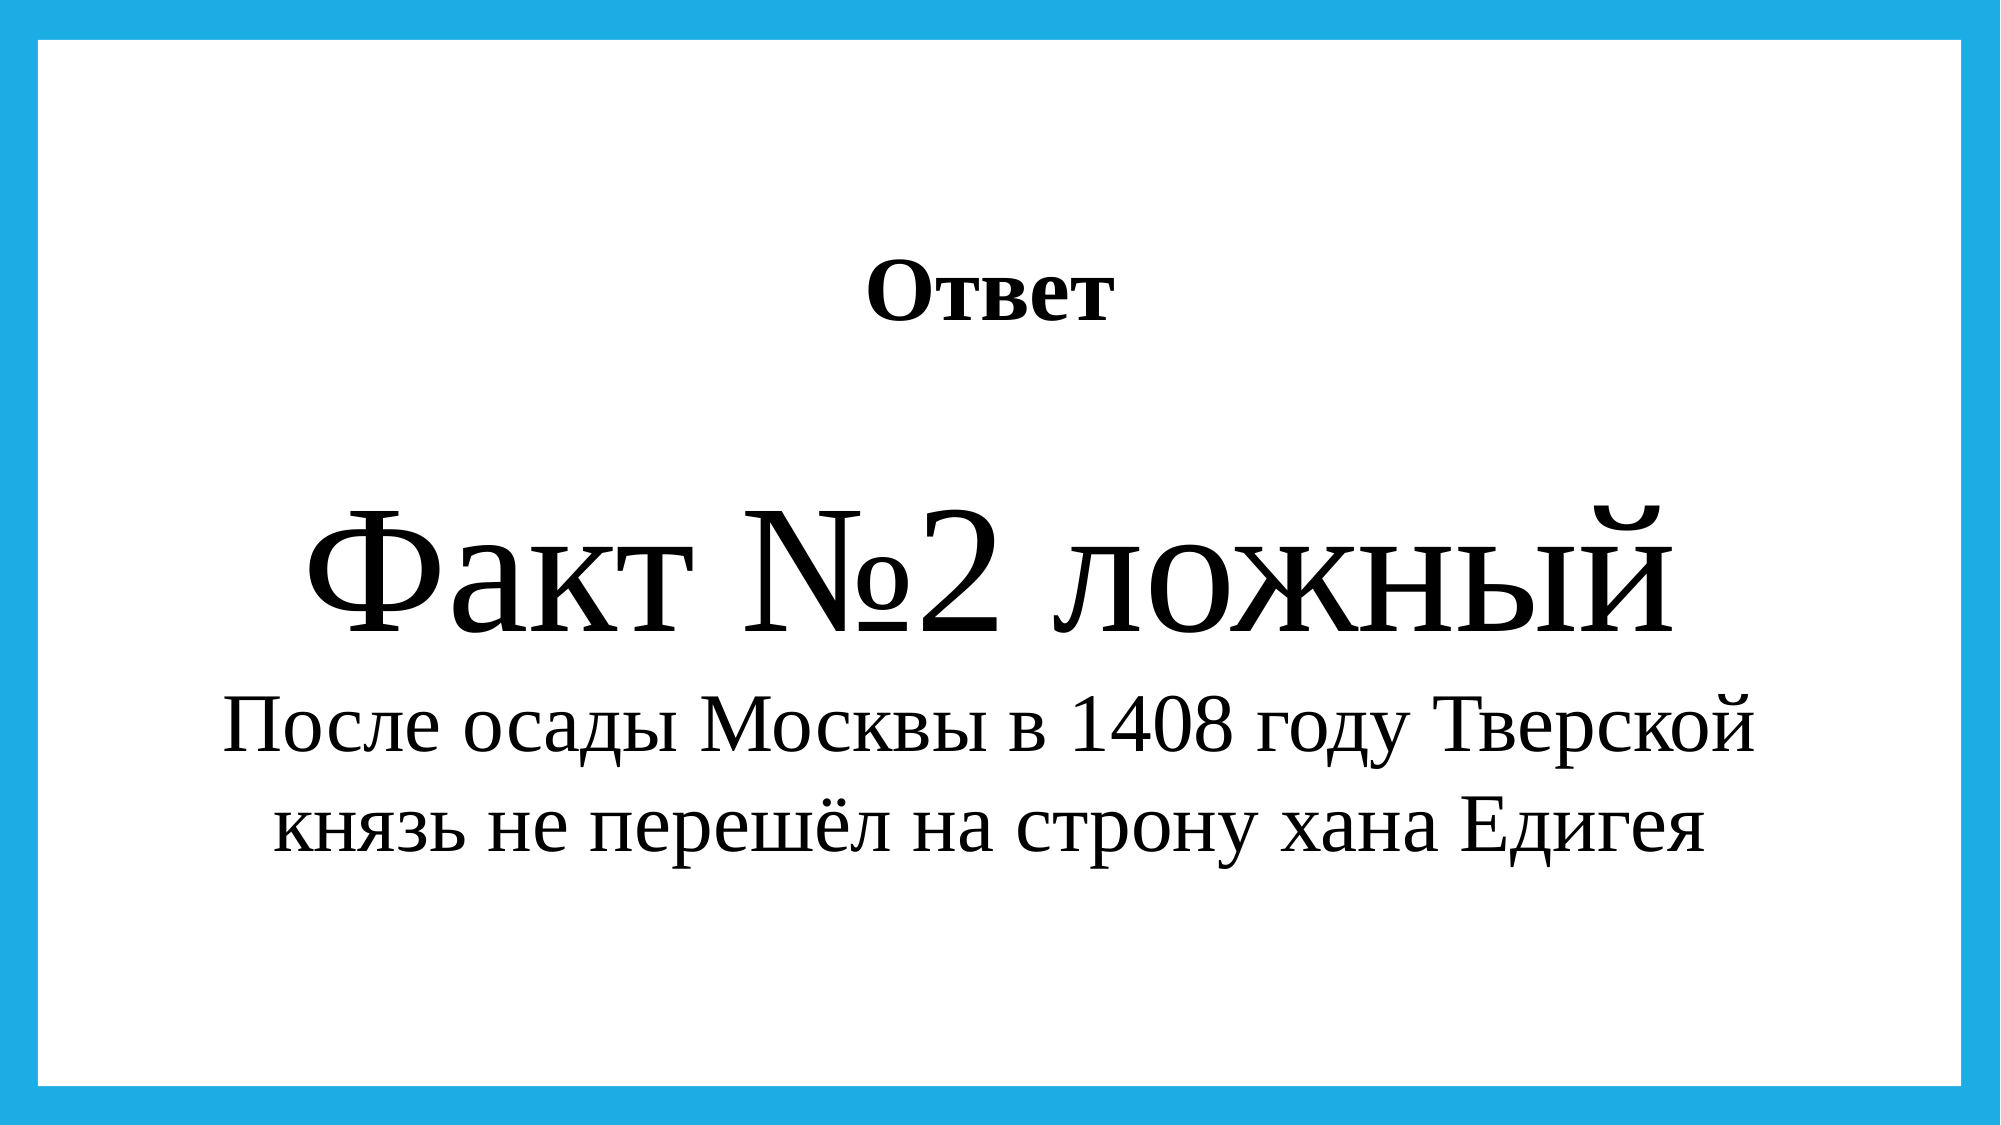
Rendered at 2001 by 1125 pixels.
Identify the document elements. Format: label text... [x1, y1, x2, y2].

text_box Ответ Факт №2 ложный После осады Москвы в 1408 году Тверской князь не перешёл на строну хана Едигея [149, 221, 1830, 876]
